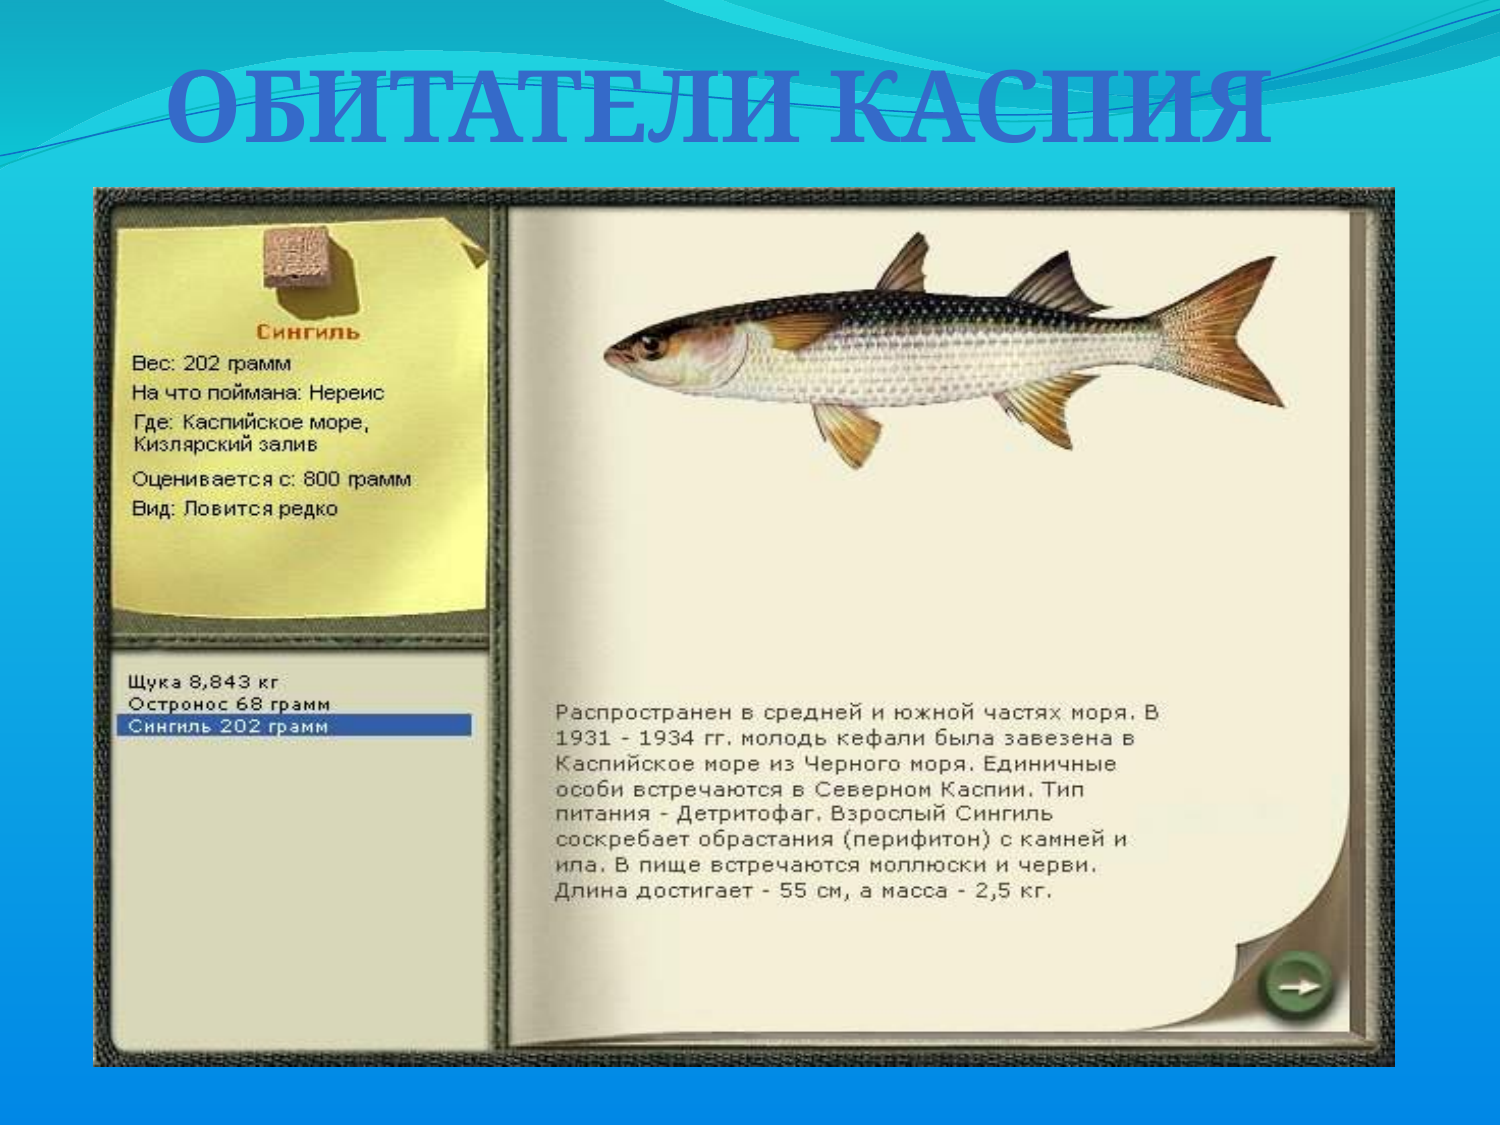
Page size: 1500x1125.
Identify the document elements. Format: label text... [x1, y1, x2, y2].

text_box Обитатели Каспия [148, 35, 1290, 171]
picture [93, 187, 1395, 1067]
